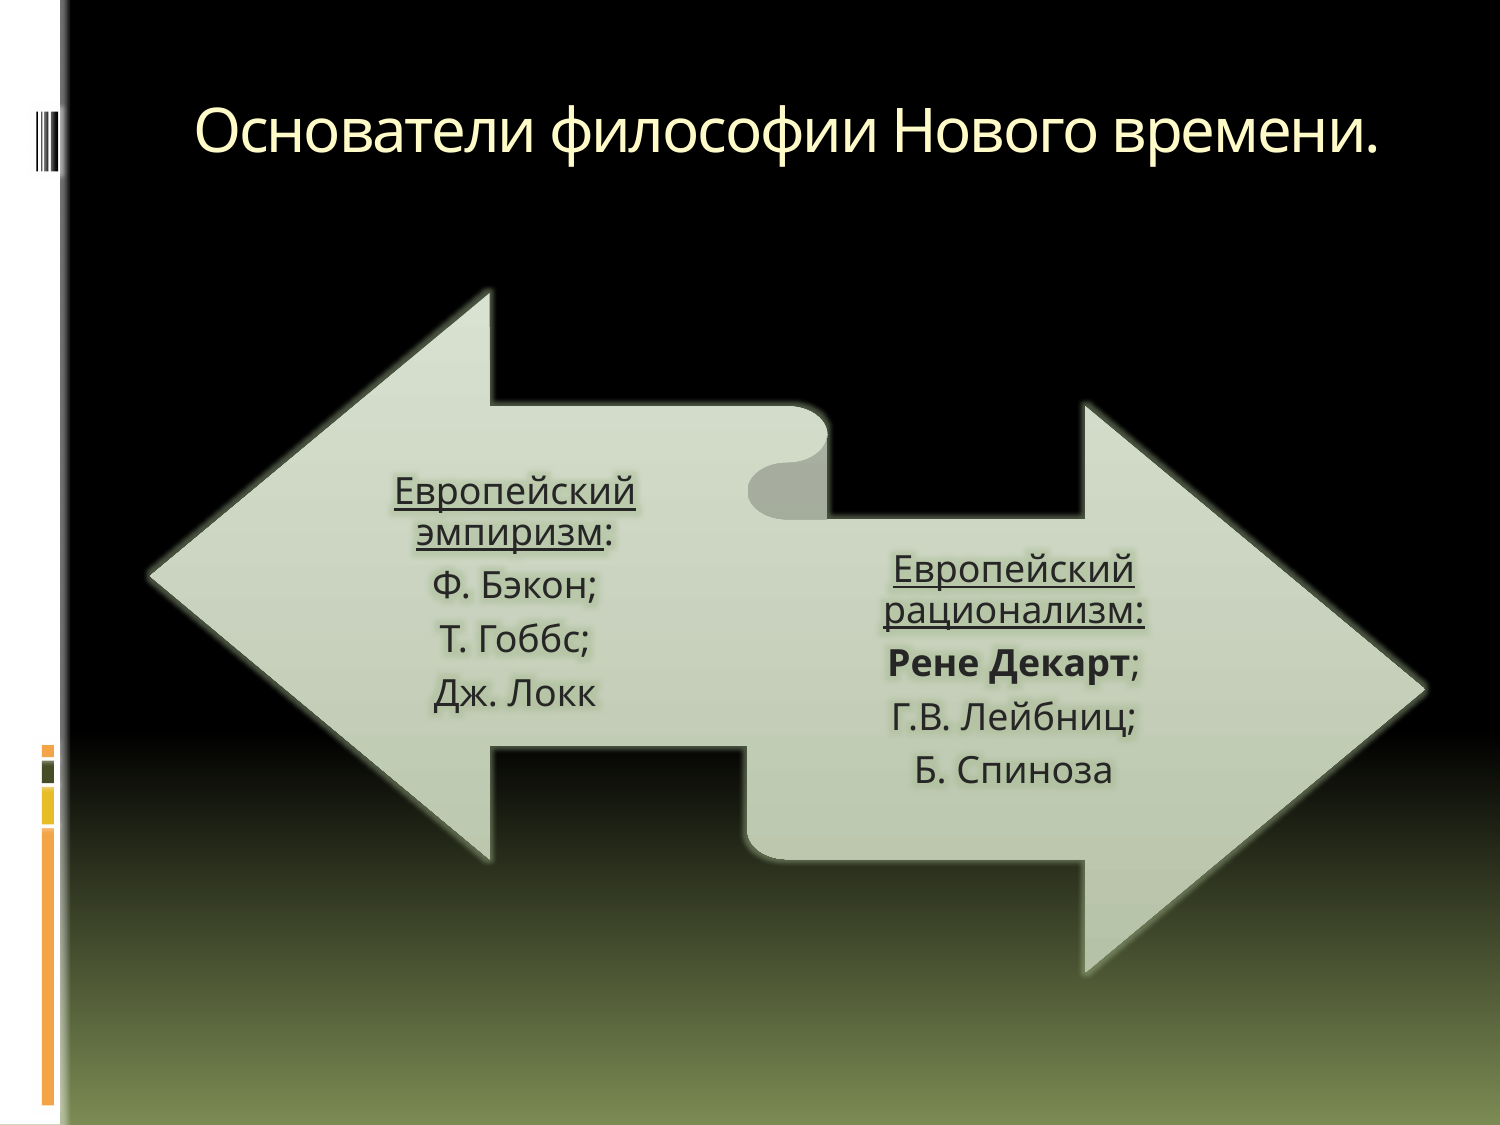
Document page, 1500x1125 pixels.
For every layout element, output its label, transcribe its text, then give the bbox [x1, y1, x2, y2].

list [149, 222, 1426, 1044]
title Основатели философии Нового времени. [150, 83, 1425, 215]
